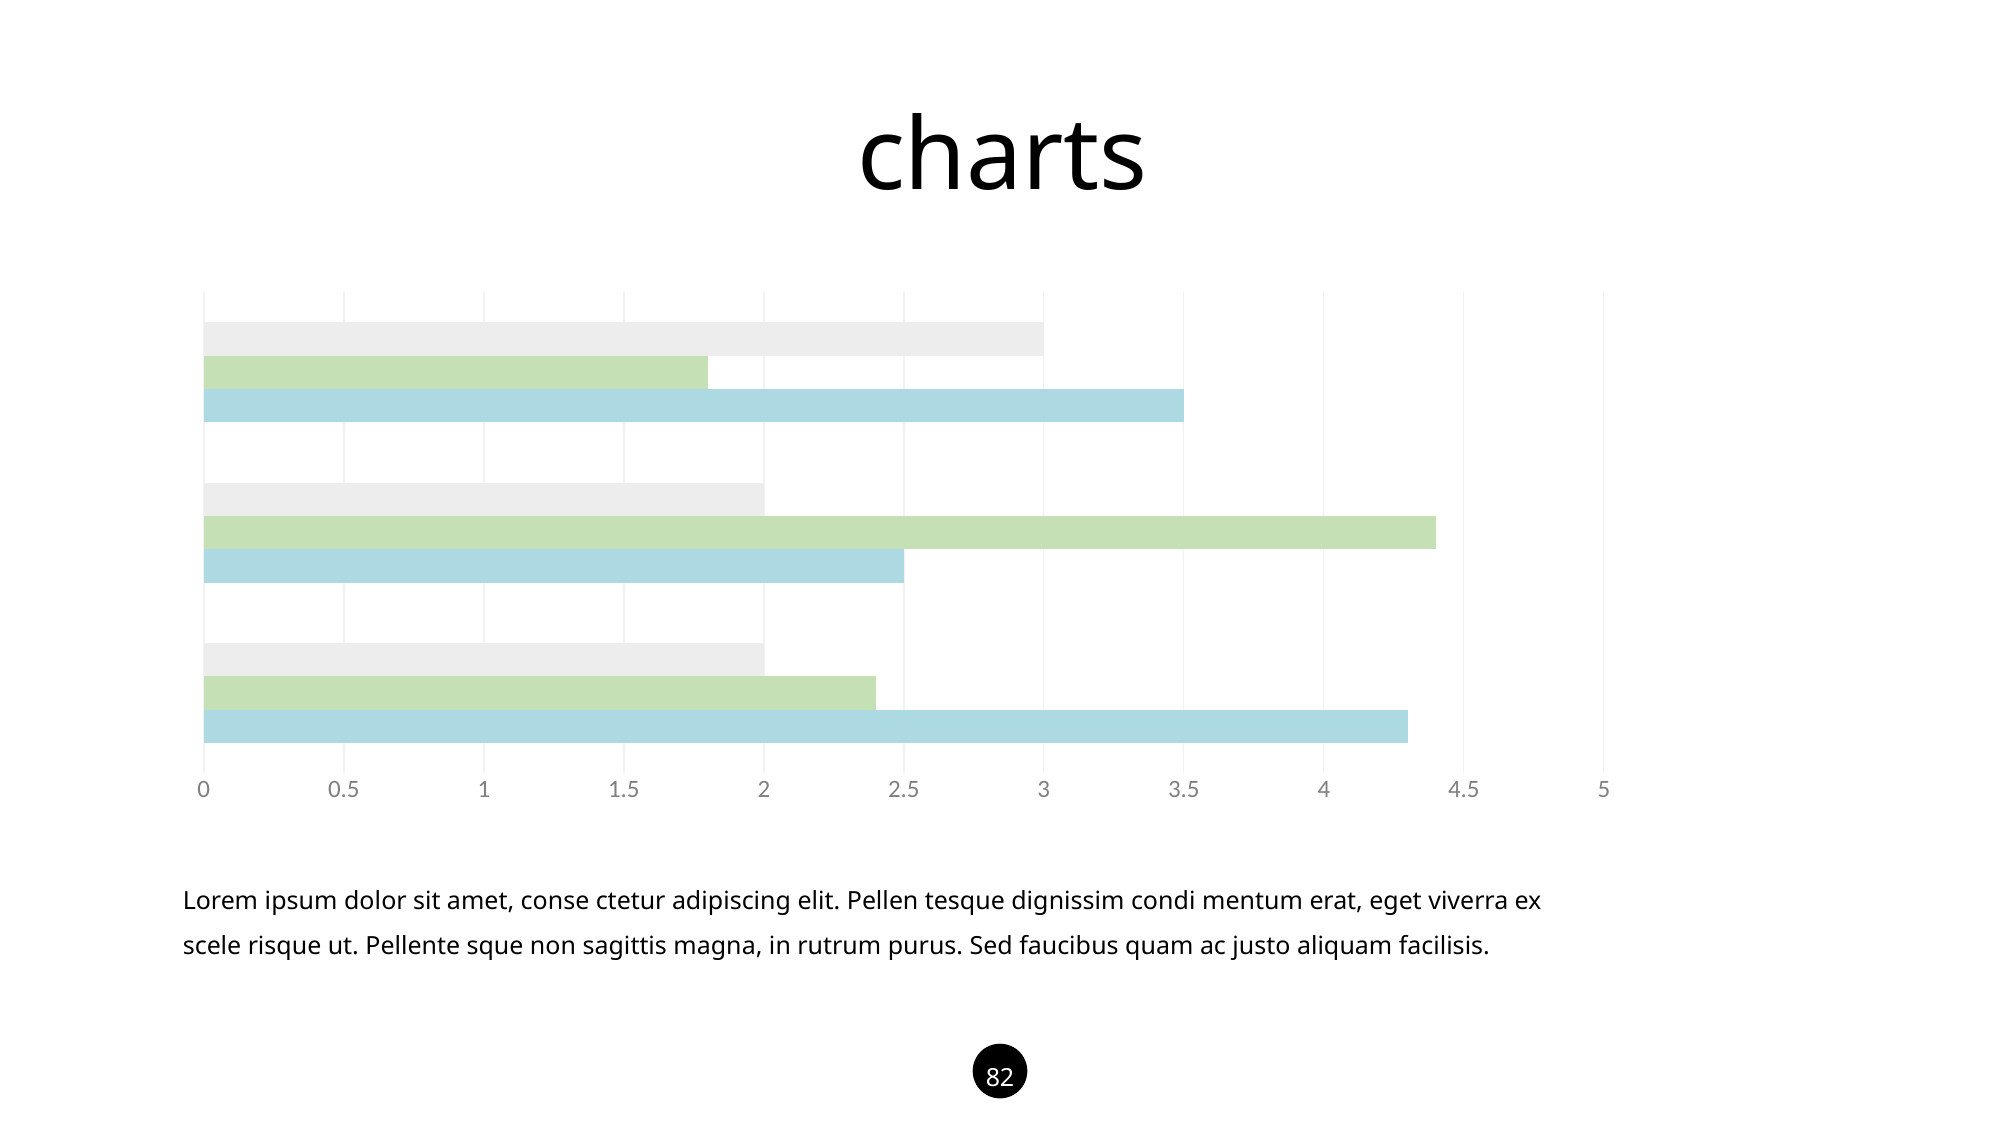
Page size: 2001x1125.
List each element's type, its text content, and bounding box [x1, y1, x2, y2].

text_box 82 [962, 1039, 1038, 1099]
text_box charts [757, 81, 1248, 217]
chart [168, 281, 1640, 815]
text_box Lorem ipsum dolor sit amet, conse ctetur adipiscing elit. Pellen tesque dignissim condi mentum erat, eget viverra ex scele risque ut. Pellente sque non sagittis magna, in rutrum purus. Sed faucibus quam ac justo aliquam facilisis. [168, 862, 1585, 967]
